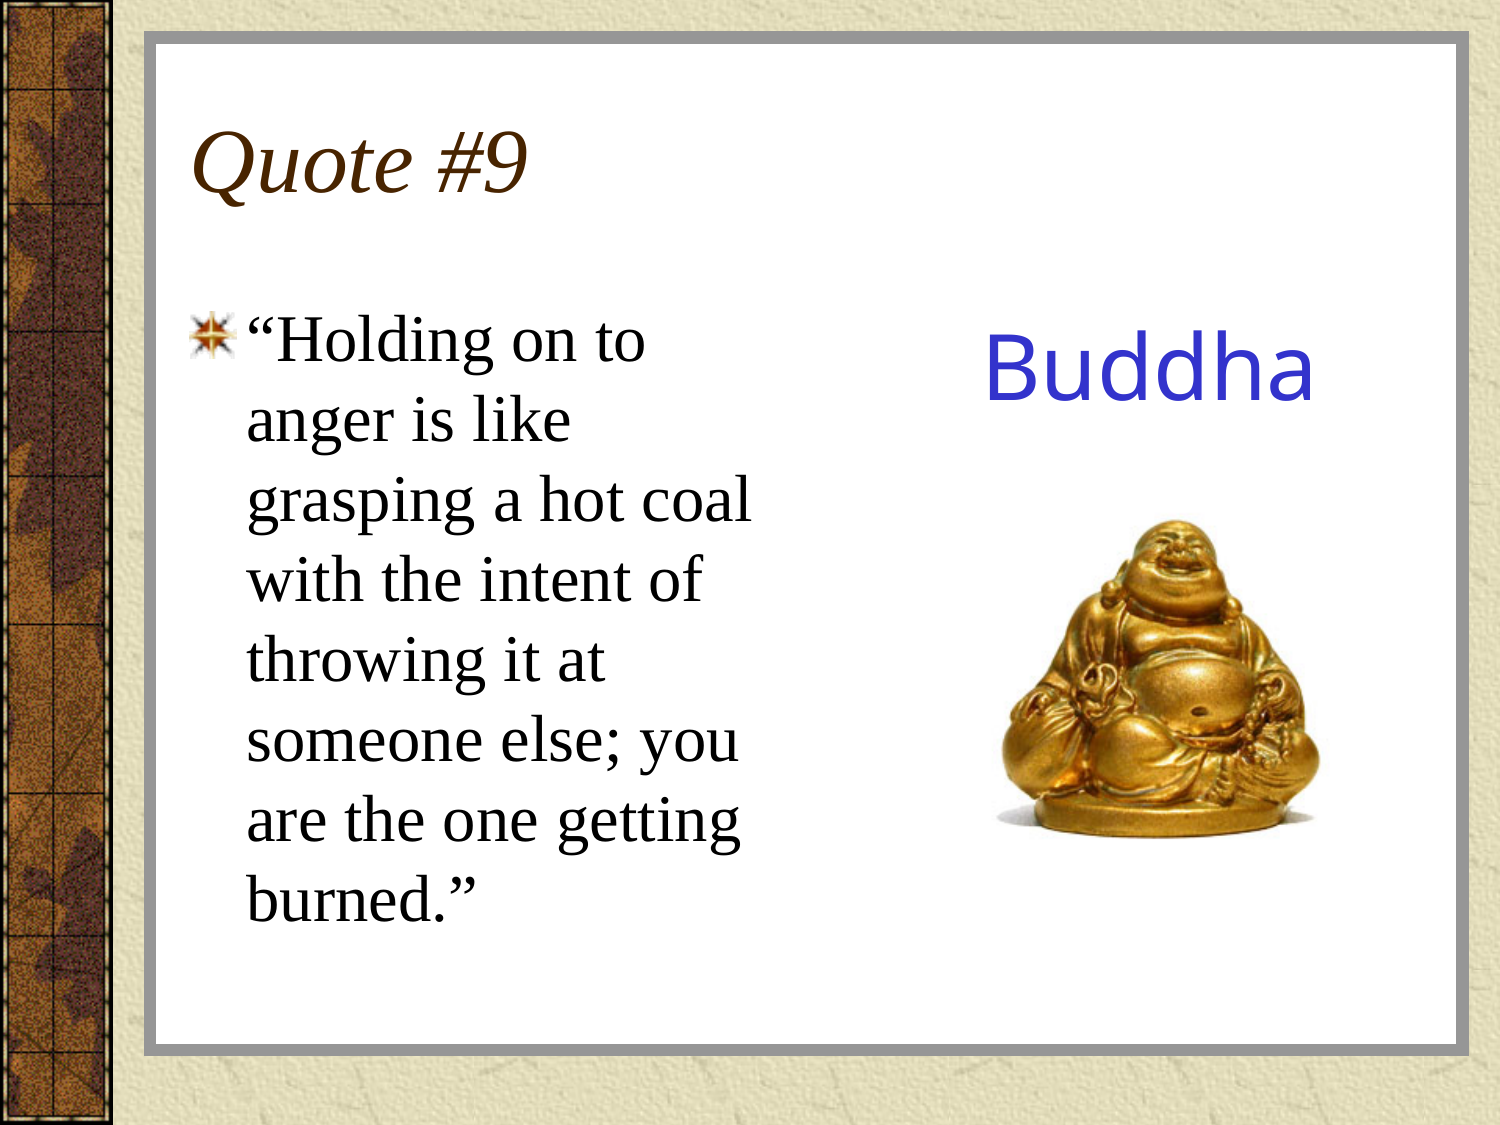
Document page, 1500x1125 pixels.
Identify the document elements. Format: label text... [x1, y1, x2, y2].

title Quote #9 [174, 62, 1450, 250]
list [941, 501, 1334, 862]
list “Holding on to anger is like grasping a hot coal with the intent of throwing it at someone else; you are the one getting burned.” [174, 287, 800, 963]
text_box Buddha [912, 301, 1388, 426]
picture [0, 0, 1500, 1125]
